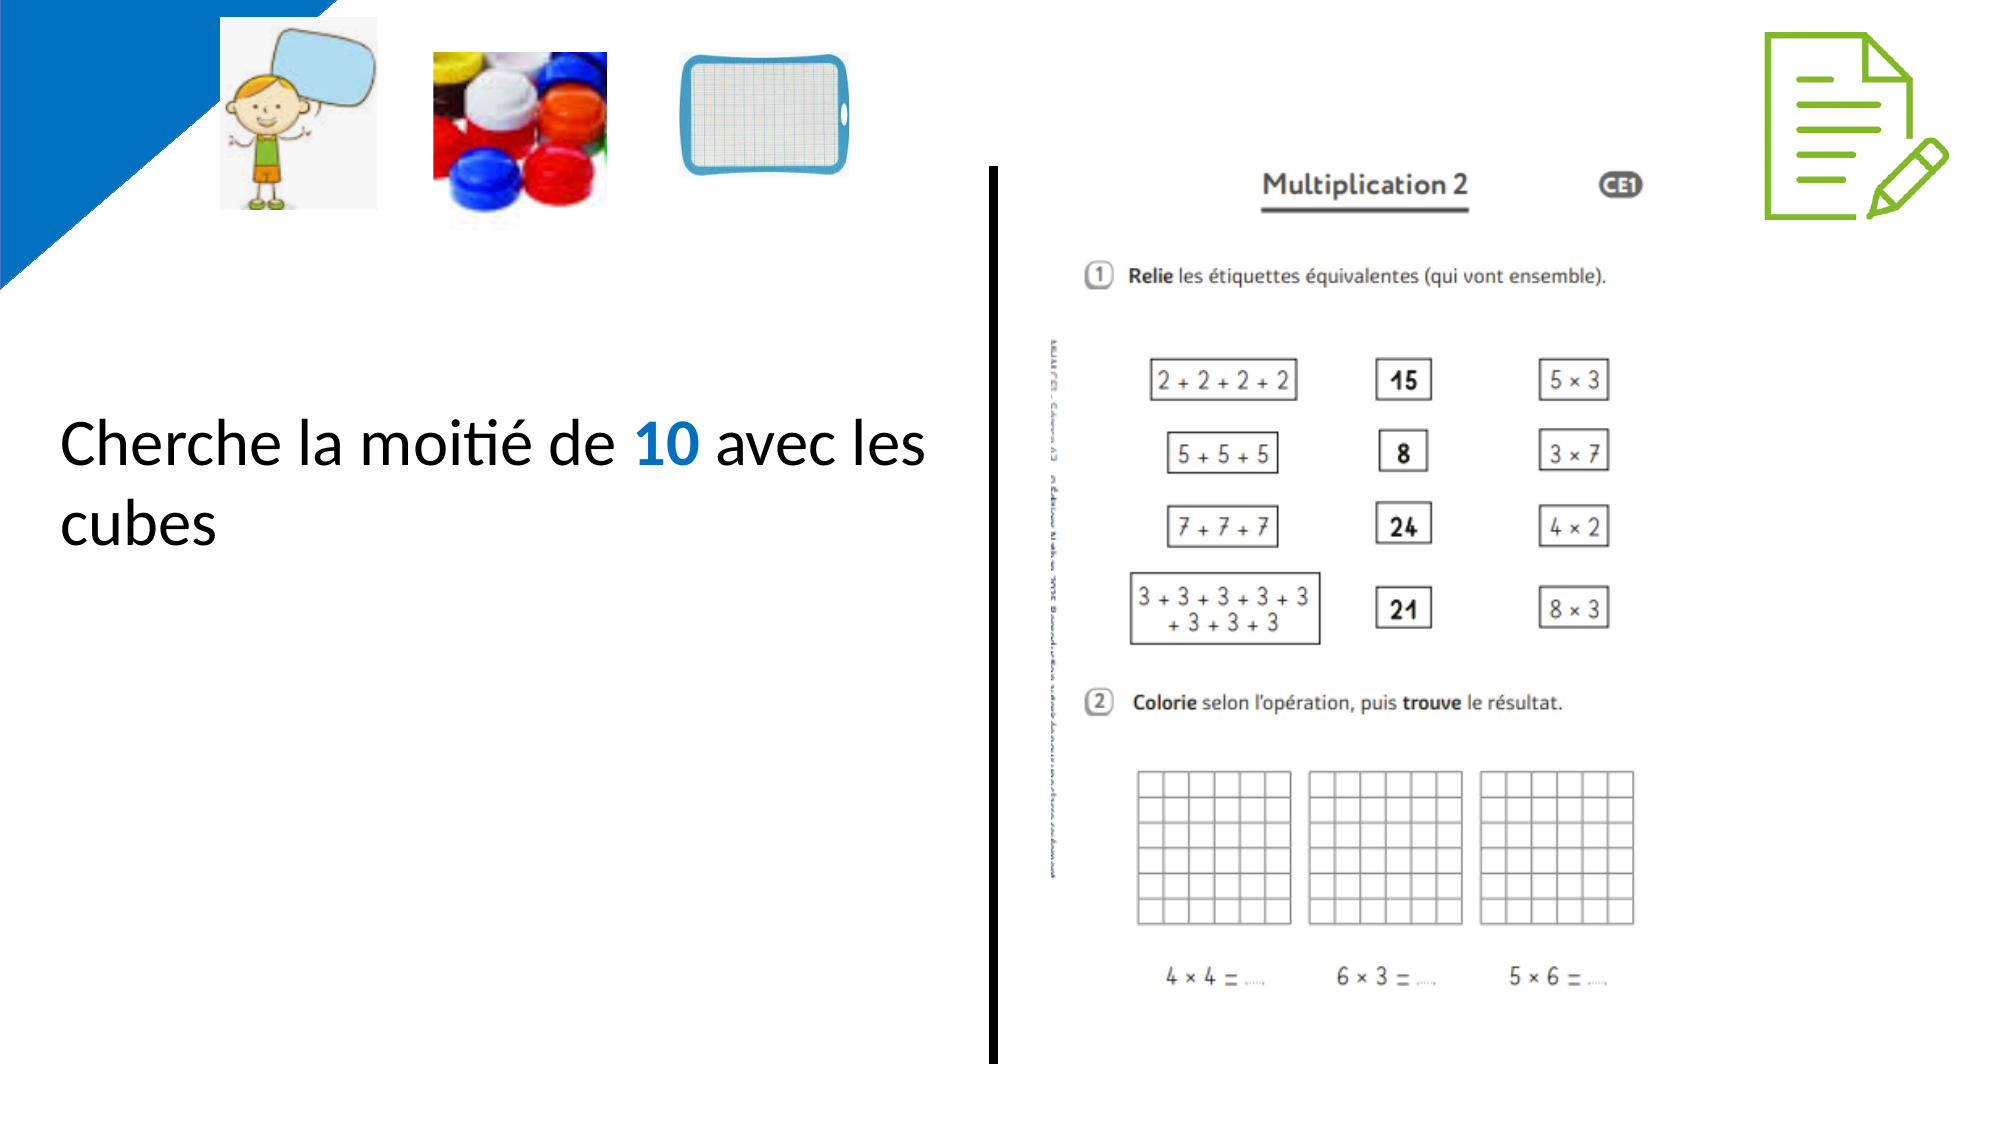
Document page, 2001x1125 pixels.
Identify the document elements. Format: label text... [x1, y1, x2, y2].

text_box [0, 0, 337, 290]
text_box Cherche la moitié de 10 avec les cubes [45, 391, 953, 647]
picture [433, 52, 607, 230]
picture [1762, 32, 1951, 220]
picture [678, 52, 850, 177]
picture [1051, 141, 1686, 1020]
picture [220, 17, 378, 210]
